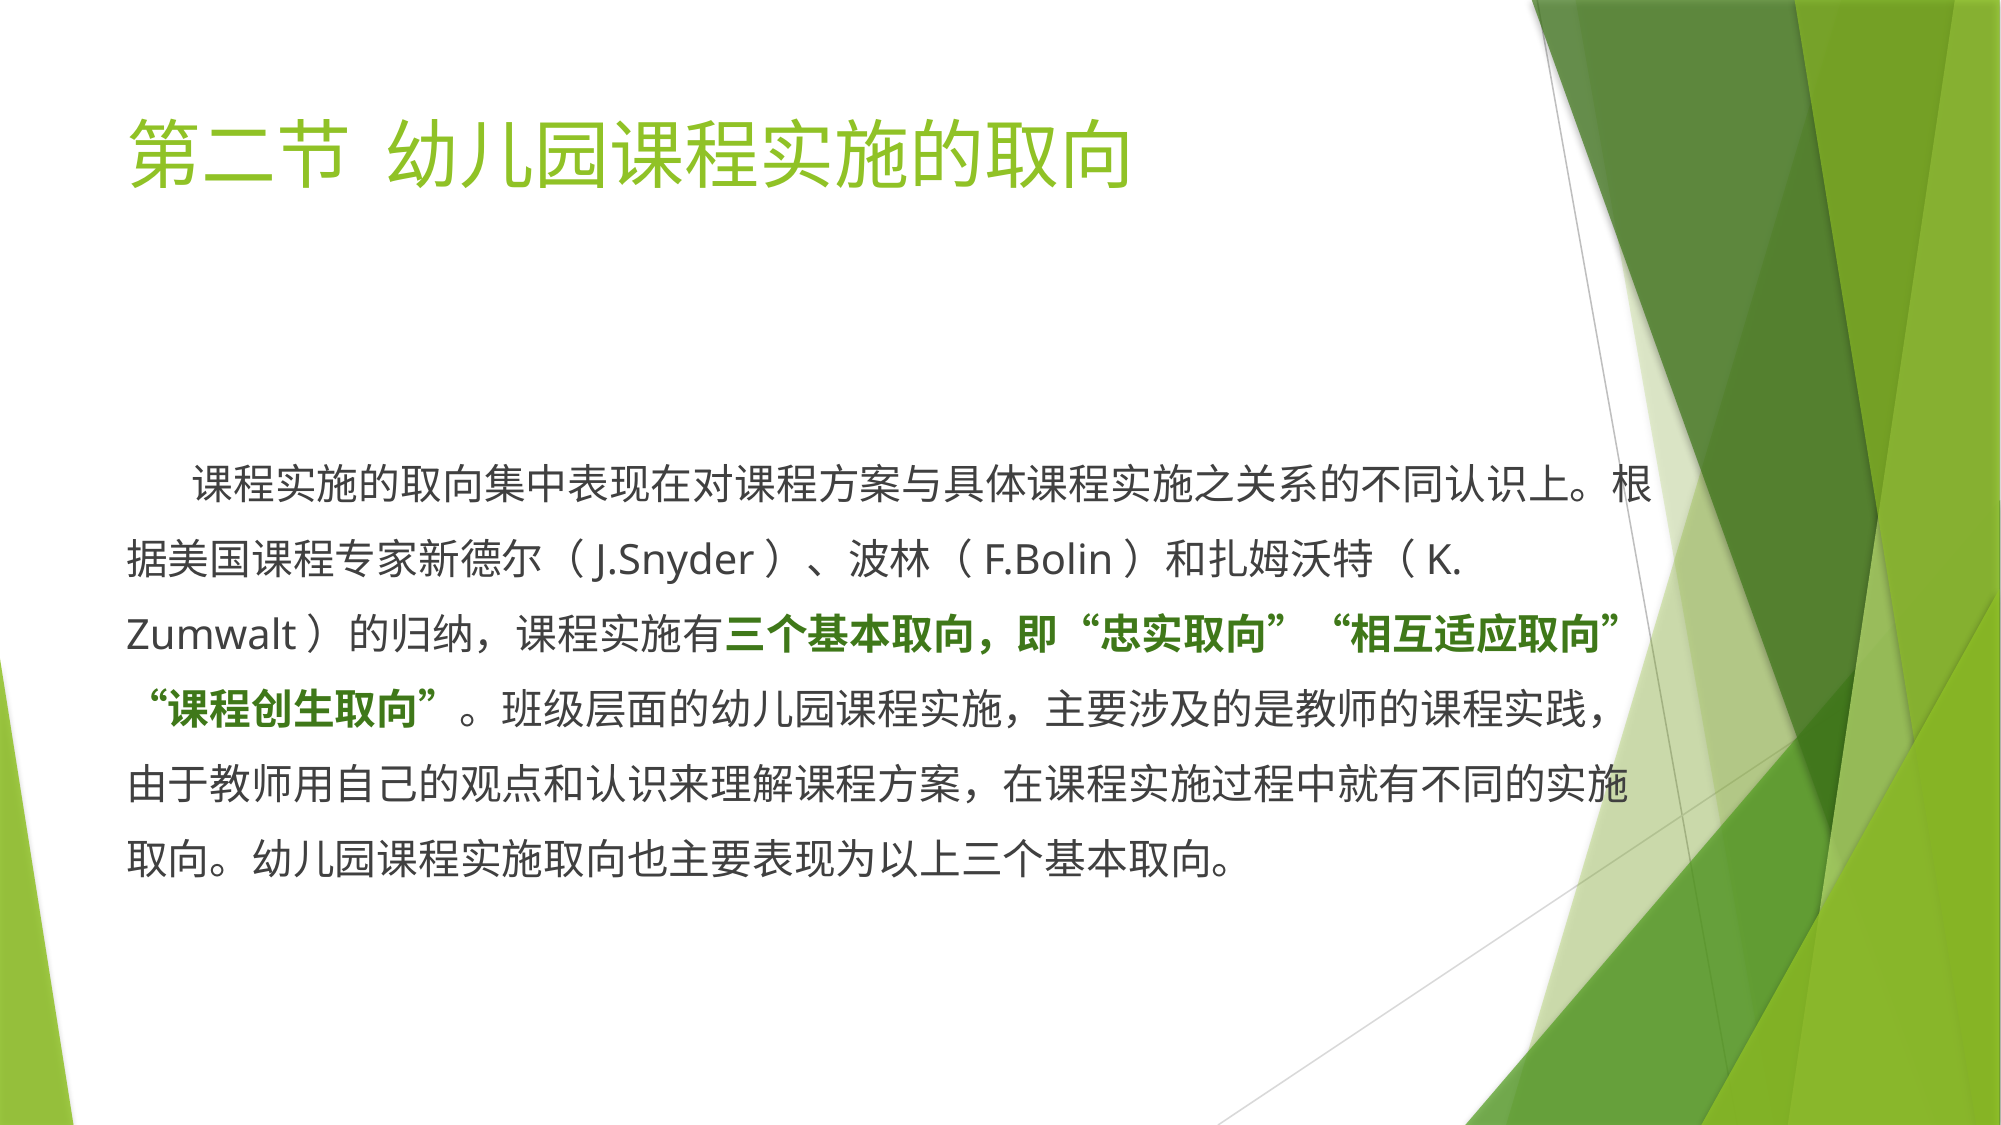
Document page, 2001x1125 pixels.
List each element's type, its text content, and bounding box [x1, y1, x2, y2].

title 第二节 幼儿园课程实施的取向 [111, 99, 1522, 317]
list 课程实施的取向集中表现在对课程方案与具体课程实施之关系的不同认识上。根据美国课程专家新德尔（J.Snyder）、波林（F.Bolin）和扎姆沃特（K. Zumwalt）的归纳，课程实施有三个基本取向，即“忠实取向”“相互适应取向”“课程创生取向”。班级层面的幼儿园课程实施，主要涉及的是教师的课程实践，由于教师用自己的观点和认识来理解课程方案，在课程实施过程中就有不同的实施取向。幼儿园课程实施取向也主要表现为以上三个基本取向。 [111, 425, 1680, 879]
